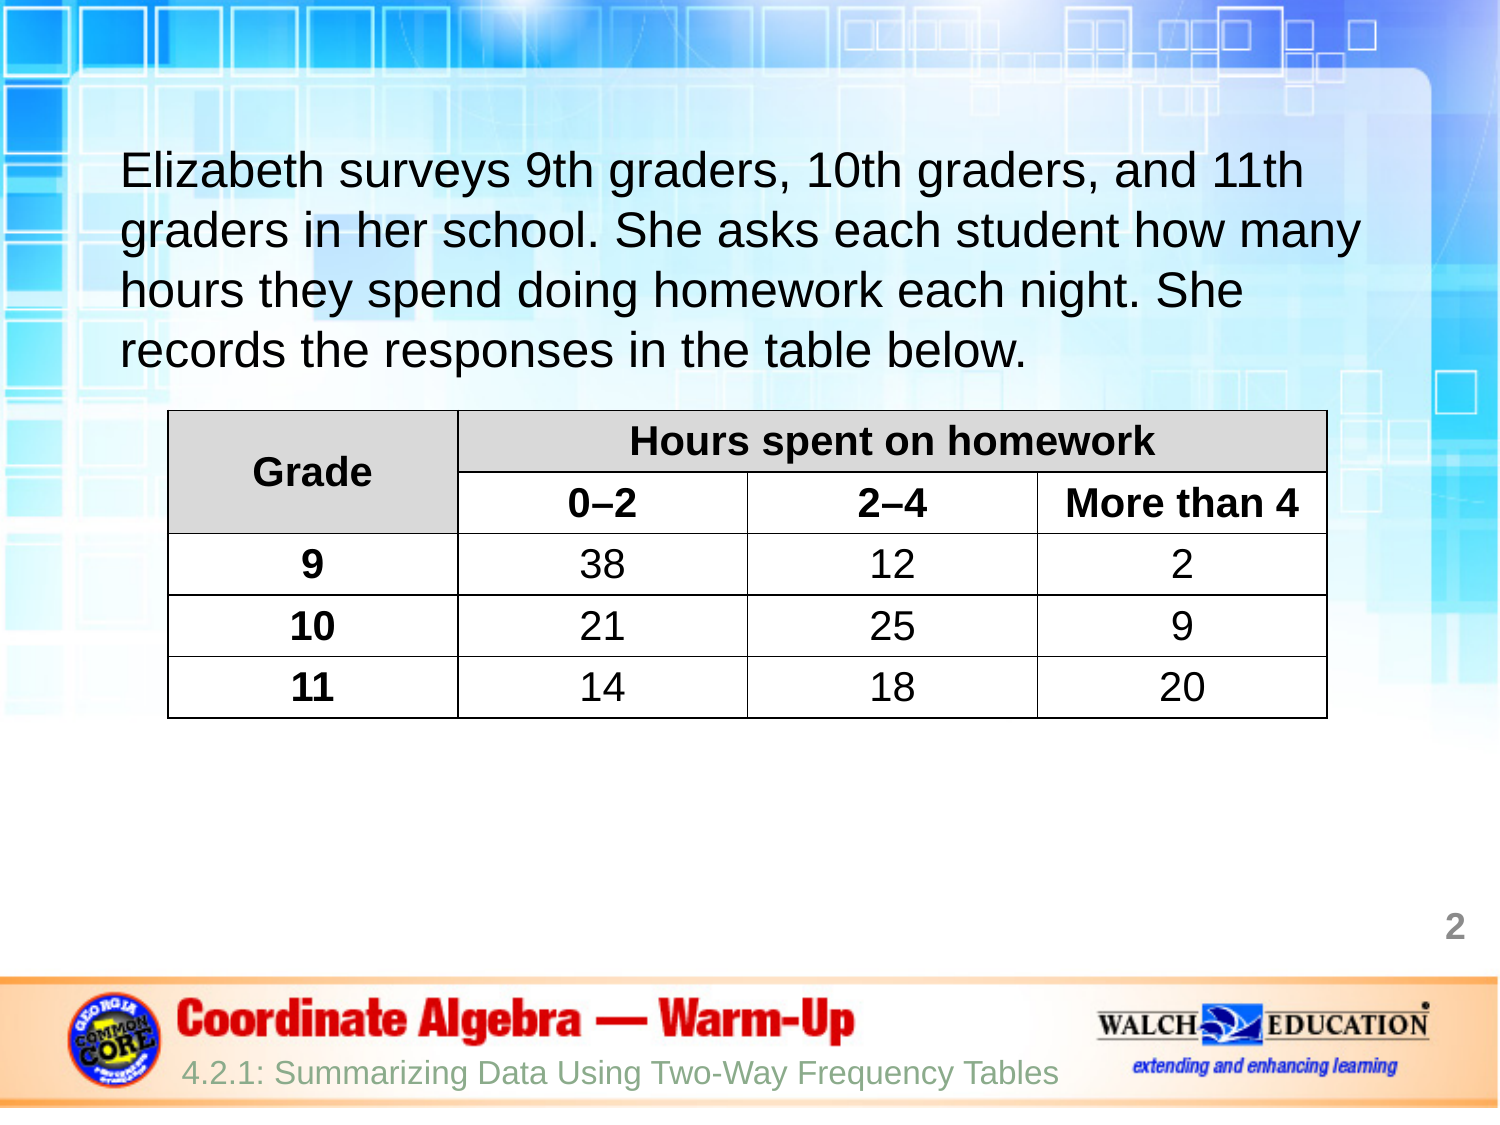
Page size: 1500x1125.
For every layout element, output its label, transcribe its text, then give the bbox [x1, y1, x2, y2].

table_header Grade [169, 411, 457, 533]
table_cell 38 [459, 534, 747, 594]
table_cell 0–2 [459, 473, 747, 533]
table_header Hours spent on homework [459, 411, 1326, 471]
table_cell 20 [1038, 657, 1326, 717]
table_cell 2 [1038, 534, 1326, 594]
footer 4.2.1: Summarizing Data Using Two-Way Frequency Tables [166, 1048, 1088, 1094]
table_cell 18 [748, 657, 1037, 717]
table_cell 14 [459, 657, 747, 717]
table_cell 12 [748, 534, 1037, 594]
slide_number 2 [1361, 901, 1481, 949]
table_cell 2–4 [748, 473, 1037, 533]
table_cell More than 4 [1038, 473, 1326, 533]
table_cell 10 [169, 596, 457, 656]
picture [0, 0, 1500, 1108]
table_cell 25 [748, 596, 1037, 656]
table_cell 9 [1038, 596, 1326, 656]
table_cell 21 [459, 596, 747, 656]
table_cell 9 [169, 534, 457, 594]
text_box Elizabeth surveys 9th graders, 10th graders, and 11th graders in her school. She asks each student how many hours they spend doing homework each night. She records the responses in the table below. [105, 130, 1410, 949]
table_cell 11 [169, 657, 457, 717]
